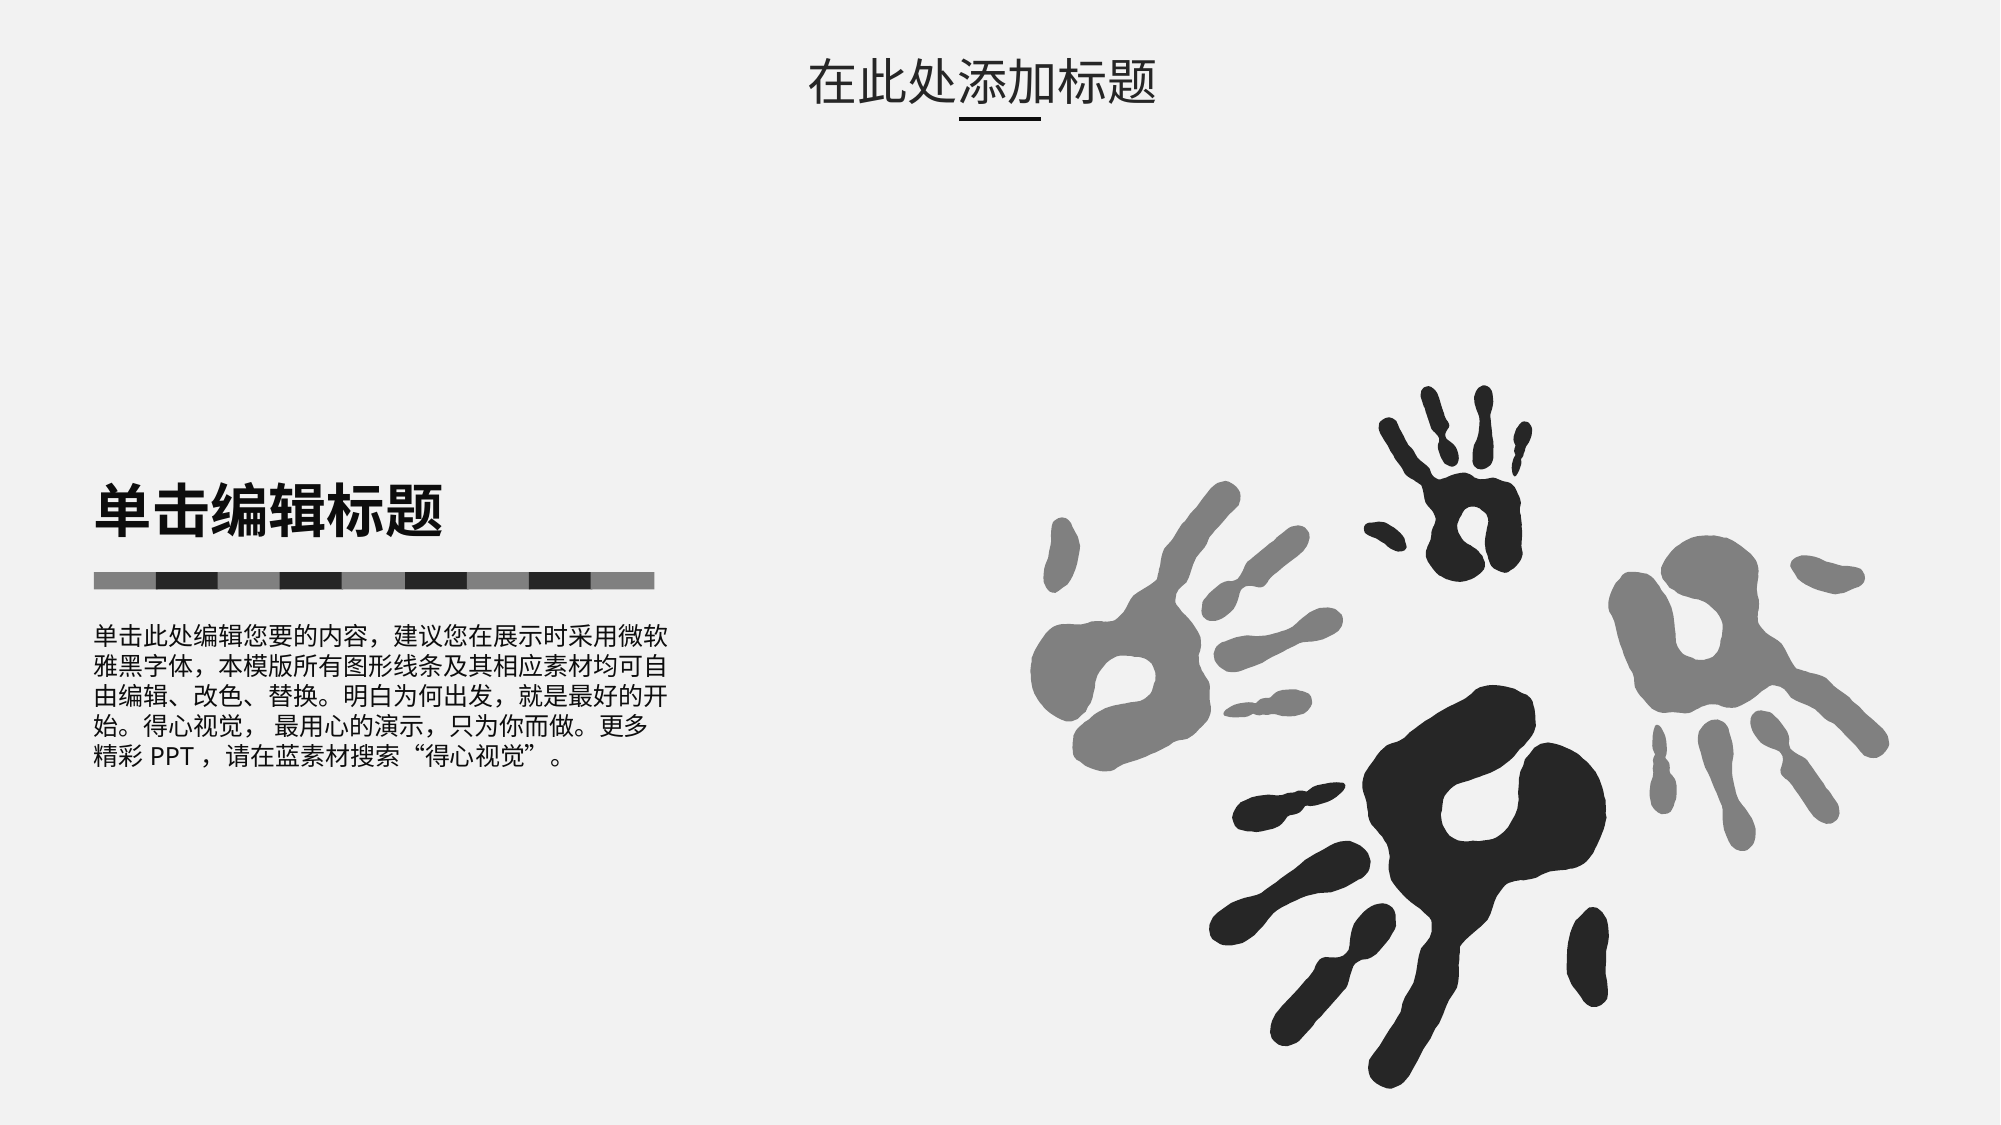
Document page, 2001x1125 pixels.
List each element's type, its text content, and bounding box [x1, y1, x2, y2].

text_box 单击编辑标题 [93, 473, 485, 544]
text_box 单击此处编辑您要的内容，建议您在展示时采用微软雅黑字体，本模版所有图形线条及其相应素材均可自由编辑、改色、替换。明白为何出发，就是最好的开始。得心视觉， 最用心的演示，只为你而做。更多精彩PPT，请在蓝素材搜索“得心视觉”。 [93, 620, 675, 771]
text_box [1353, 384, 1547, 587]
text_box [405, 572, 466, 590]
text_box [1226, 679, 1634, 1107]
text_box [1597, 519, 1907, 844]
text_box [93, 572, 155, 590]
text_box [155, 572, 217, 590]
text_box [590, 572, 655, 590]
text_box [1018, 460, 1328, 785]
text_box [528, 572, 590, 590]
text_box [279, 572, 341, 590]
text_box 在此处添加标题 [792, 43, 1208, 118]
text_box [341, 572, 405, 590]
text_box [217, 572, 279, 590]
text_box [466, 572, 528, 590]
